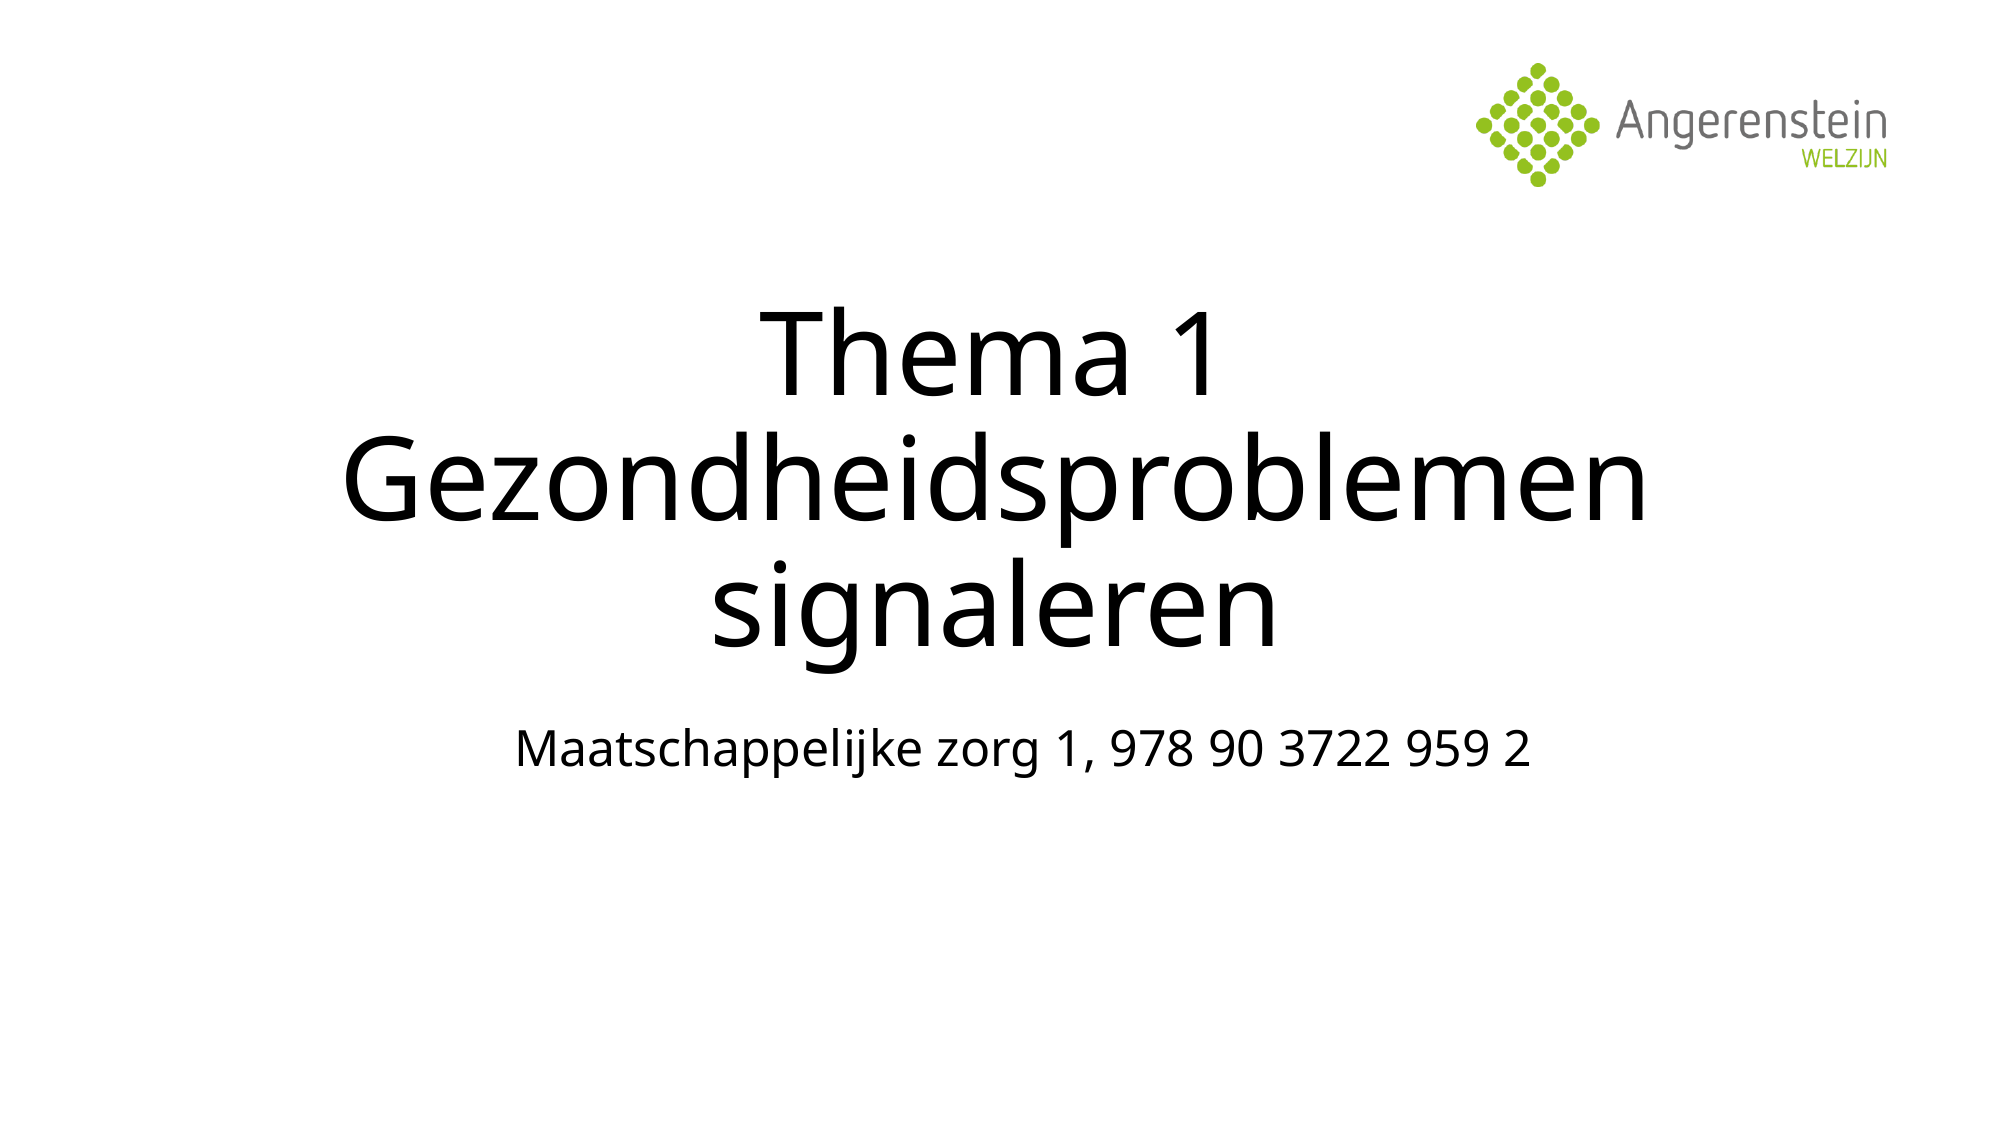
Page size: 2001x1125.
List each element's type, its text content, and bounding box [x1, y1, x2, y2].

subtitle Maatschappelijke zorg 1, 978 90 3722 959 2 [273, 715, 1774, 832]
picture [1476, 63, 1889, 187]
title Thema 1 Gezondheidsproblemen signaleren [246, 287, 1747, 679]
